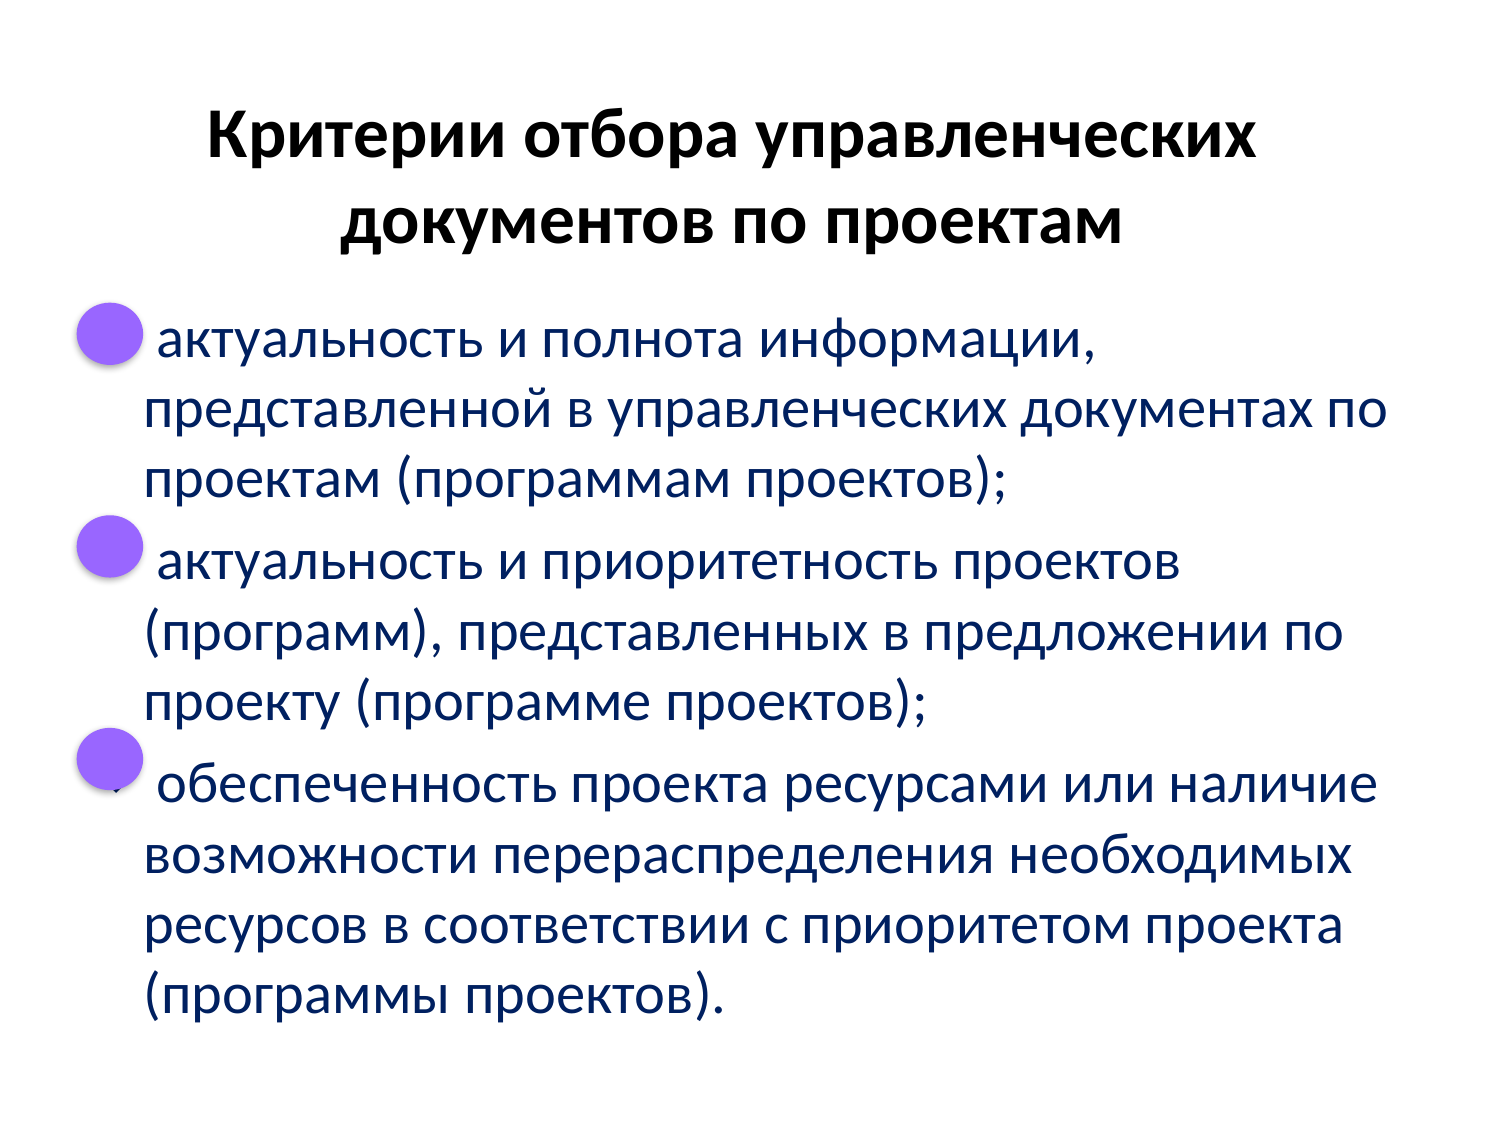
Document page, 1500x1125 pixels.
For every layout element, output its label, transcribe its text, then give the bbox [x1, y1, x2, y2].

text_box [76, 302, 144, 366]
title Критерии отбора управленческих документов по проектам [41, 78, 1425, 266]
list актуальность и полнота информации, представленной в управленческих документах по проектам (программам проектов); актуальность и приоритетность проектов (программ), представленных в предложении по проекту (программе проектов); обеспеченность проекта ресурсами или наличие возможности перераспределения необходимых ресурсов в соответствии с приоритетом проекта (программы проектов). [75, 290, 1425, 1047]
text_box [76, 514, 144, 578]
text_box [76, 727, 144, 791]
